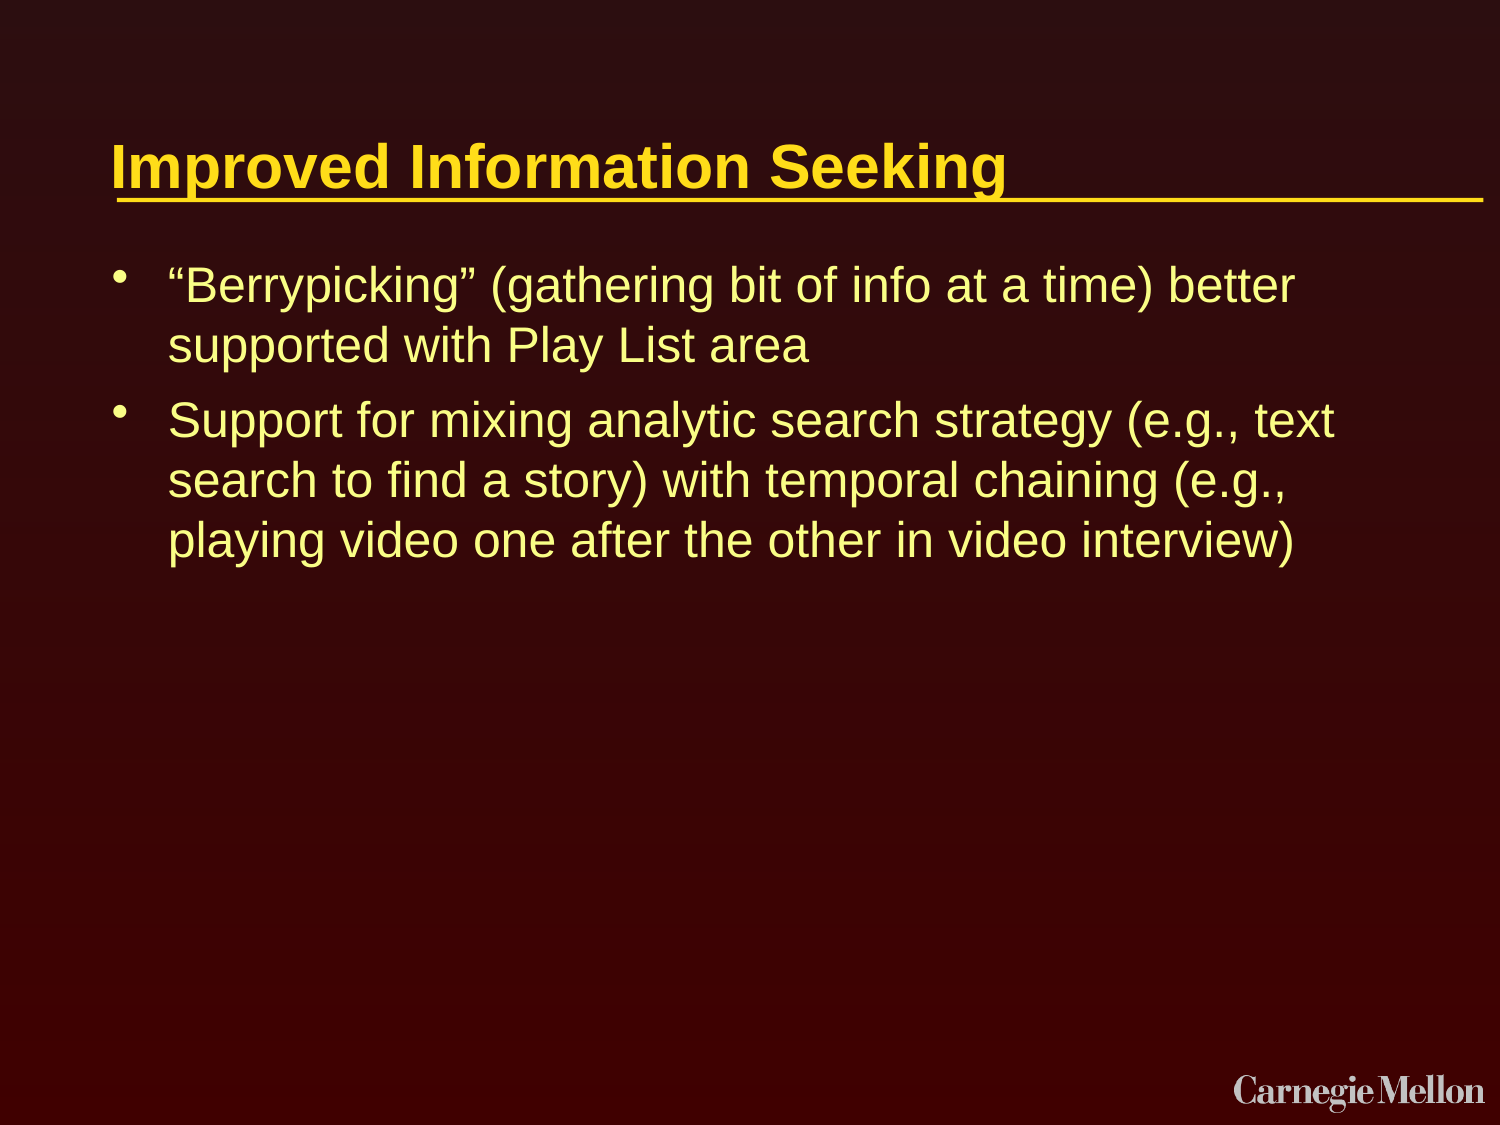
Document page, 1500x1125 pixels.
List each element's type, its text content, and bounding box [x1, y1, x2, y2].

list “Berrypicking” (gathering bit of info at a time) better supported with Play List area Support for mixing analytic search strategy (e.g., text search to find a story) with temporal chaining (e.g., playing video one after the other in video interview) [96, 244, 1423, 1034]
title Improved Information Seeking [95, 68, 1372, 258]
picture [1234, 1074, 1485, 1113]
